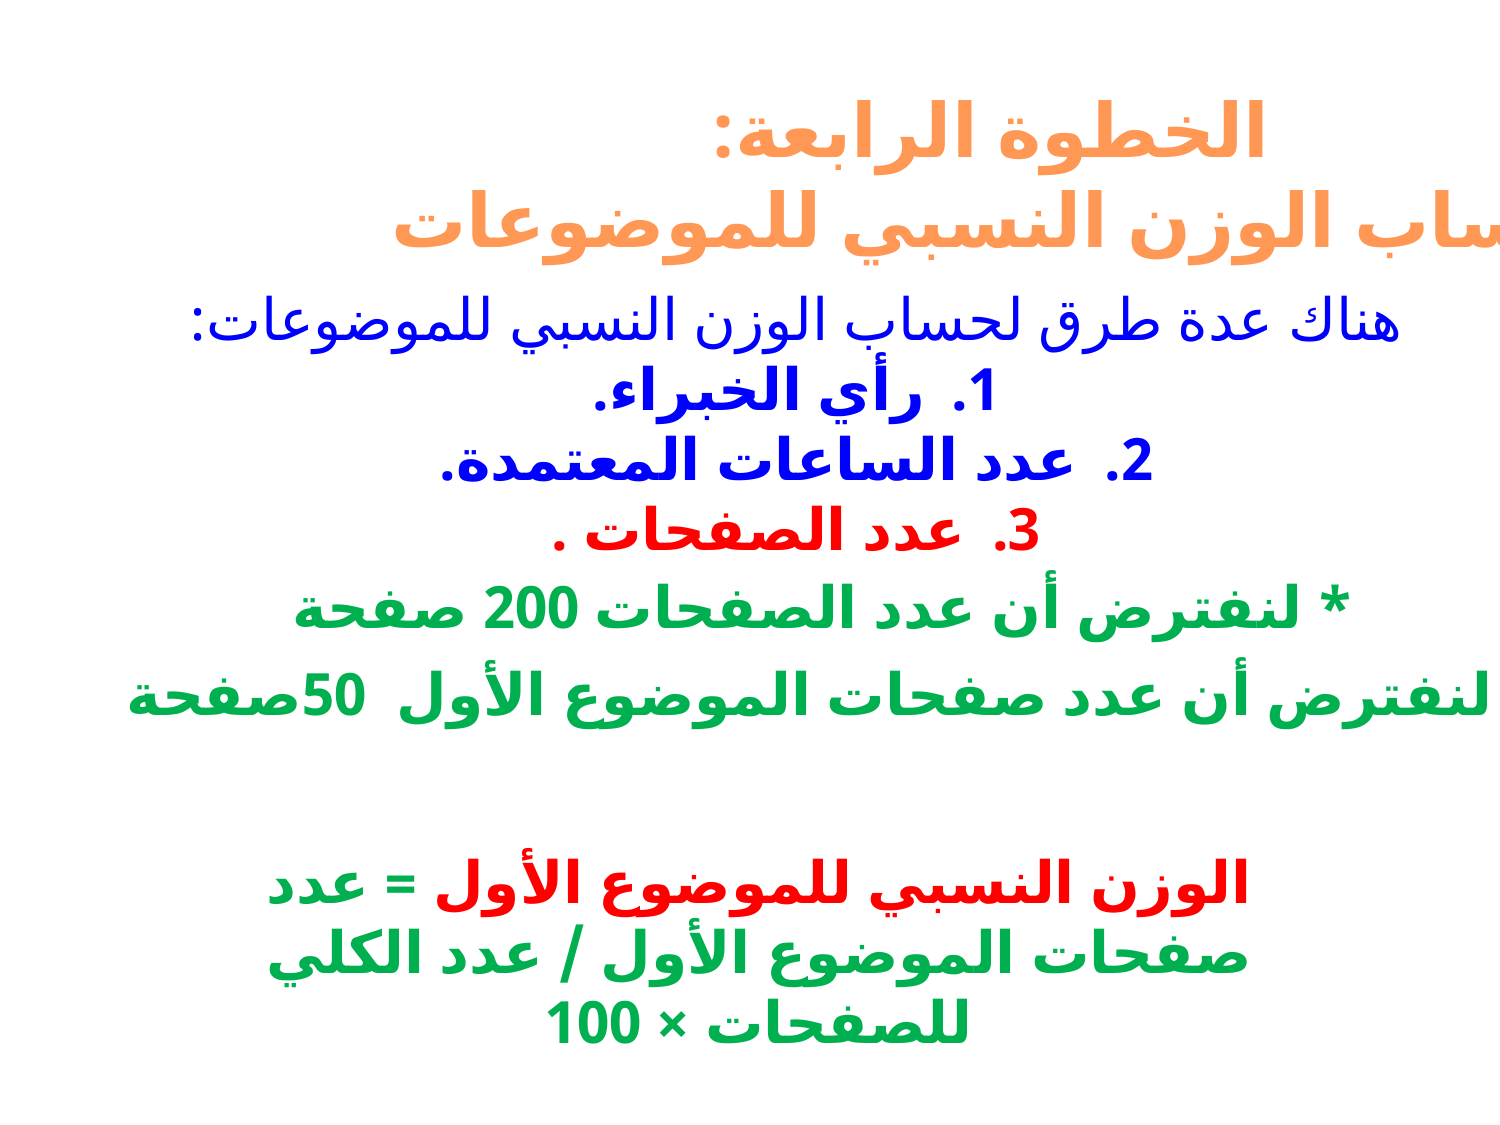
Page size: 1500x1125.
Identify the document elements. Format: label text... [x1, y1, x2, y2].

text_box الخطوة الرابعة: حساب الوزن النسبي للموضوعات [376, 74, 1500, 270]
text_box هناك عدة طرق لحساب الوزن النسبي للموضوعات: رأي الخبراء. عدد الساعات المعتمدة. عدد الصفحات . [174, 274, 1419, 570]
text_box * لنفترض أن عدد الصفحات 200 صفحة [262, 562, 1369, 648]
text_box الوزن النسبي للموضوع الأول = عدد صفحات الموضوع الأول / عدد الكلي للصفحات × 100 [187, 837, 1331, 1063]
text_box * لنفترض أن عدد صفحات الموضوع الأول 50صفحة [96, 650, 1500, 735]
